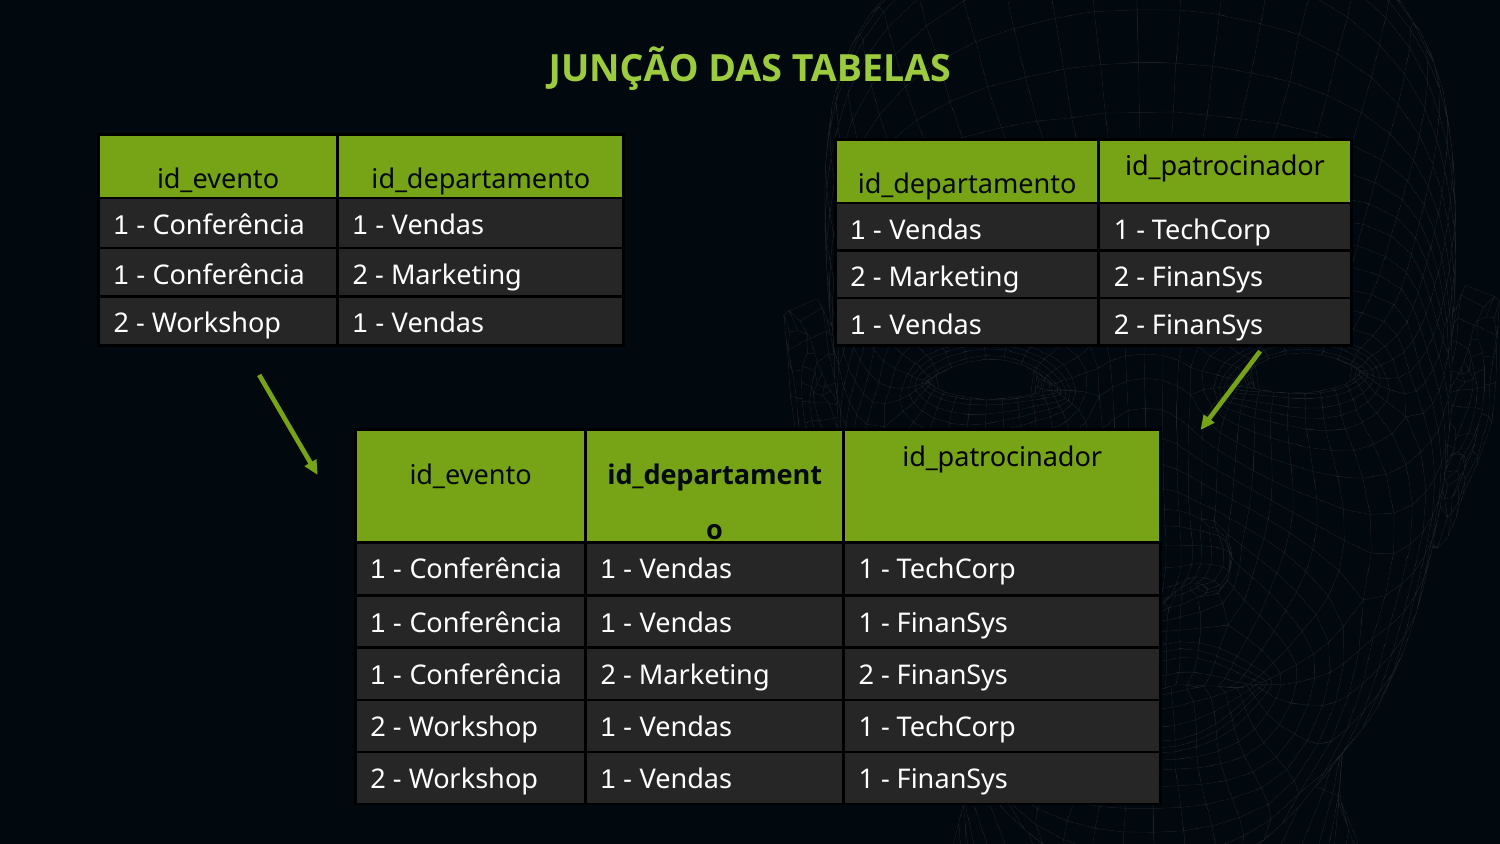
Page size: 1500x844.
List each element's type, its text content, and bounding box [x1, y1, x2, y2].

table_cell 1 - TechCorp [845, 544, 1159, 594]
table_cell 1 - Conferência [100, 199, 336, 247]
text_box JUNÇÃO DAS TABELAS [207, 29, 1293, 105]
table_cell 1 - Vendas [339, 298, 622, 344]
table_cell 1 - Vendas [837, 204, 1097, 249]
table_cell 1 - FinanSys [845, 597, 1159, 646]
table_header id_departamento [587, 431, 842, 541]
table_cell 1 - Vendas [587, 753, 842, 803]
table_cell 1 - Vendas [587, 544, 842, 594]
table_header id_departamento [339, 136, 622, 197]
table_header id_evento [357, 431, 584, 541]
table_cell 2 - FinanSys [845, 649, 1159, 699]
table_cell 1 - Conferência [357, 597, 584, 646]
table_header id_patrocinador [845, 431, 1159, 541]
table_cell 1 - Vendas [339, 199, 622, 247]
table_cell 1 - Conferência [357, 649, 584, 699]
table_cell 1 - TechCorp [845, 701, 1159, 751]
table_cell 1 - FinanSys [845, 753, 1159, 803]
table_header id_patrocinador [1100, 141, 1350, 202]
table_header id_evento [100, 136, 336, 197]
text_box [1200, 350, 1261, 430]
table_cell 1 - Vendas [587, 597, 842, 646]
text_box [258, 374, 318, 475]
table_cell 1 - Vendas [837, 299, 1097, 344]
table_cell 1 - Vendas [587, 701, 842, 751]
table_cell 2 - FinanSys [1100, 252, 1350, 297]
table_cell 1 - TechCorp [1100, 204, 1350, 249]
table_cell 2 - Workshop [100, 298, 336, 344]
table_header id_departamento [837, 141, 1097, 202]
table_cell 2 - Workshop [357, 701, 584, 751]
table_cell 2 - Marketing [587, 649, 842, 699]
table_cell 1 - Conferência [357, 544, 584, 594]
table_cell 2 - Marketing [837, 252, 1097, 297]
table_cell 1 - Conferência [100, 249, 336, 295]
table_cell 2 - Workshop [357, 753, 584, 803]
table_cell 2 - Marketing [339, 249, 622, 295]
table_cell 2 - FinanSys [1100, 299, 1350, 344]
